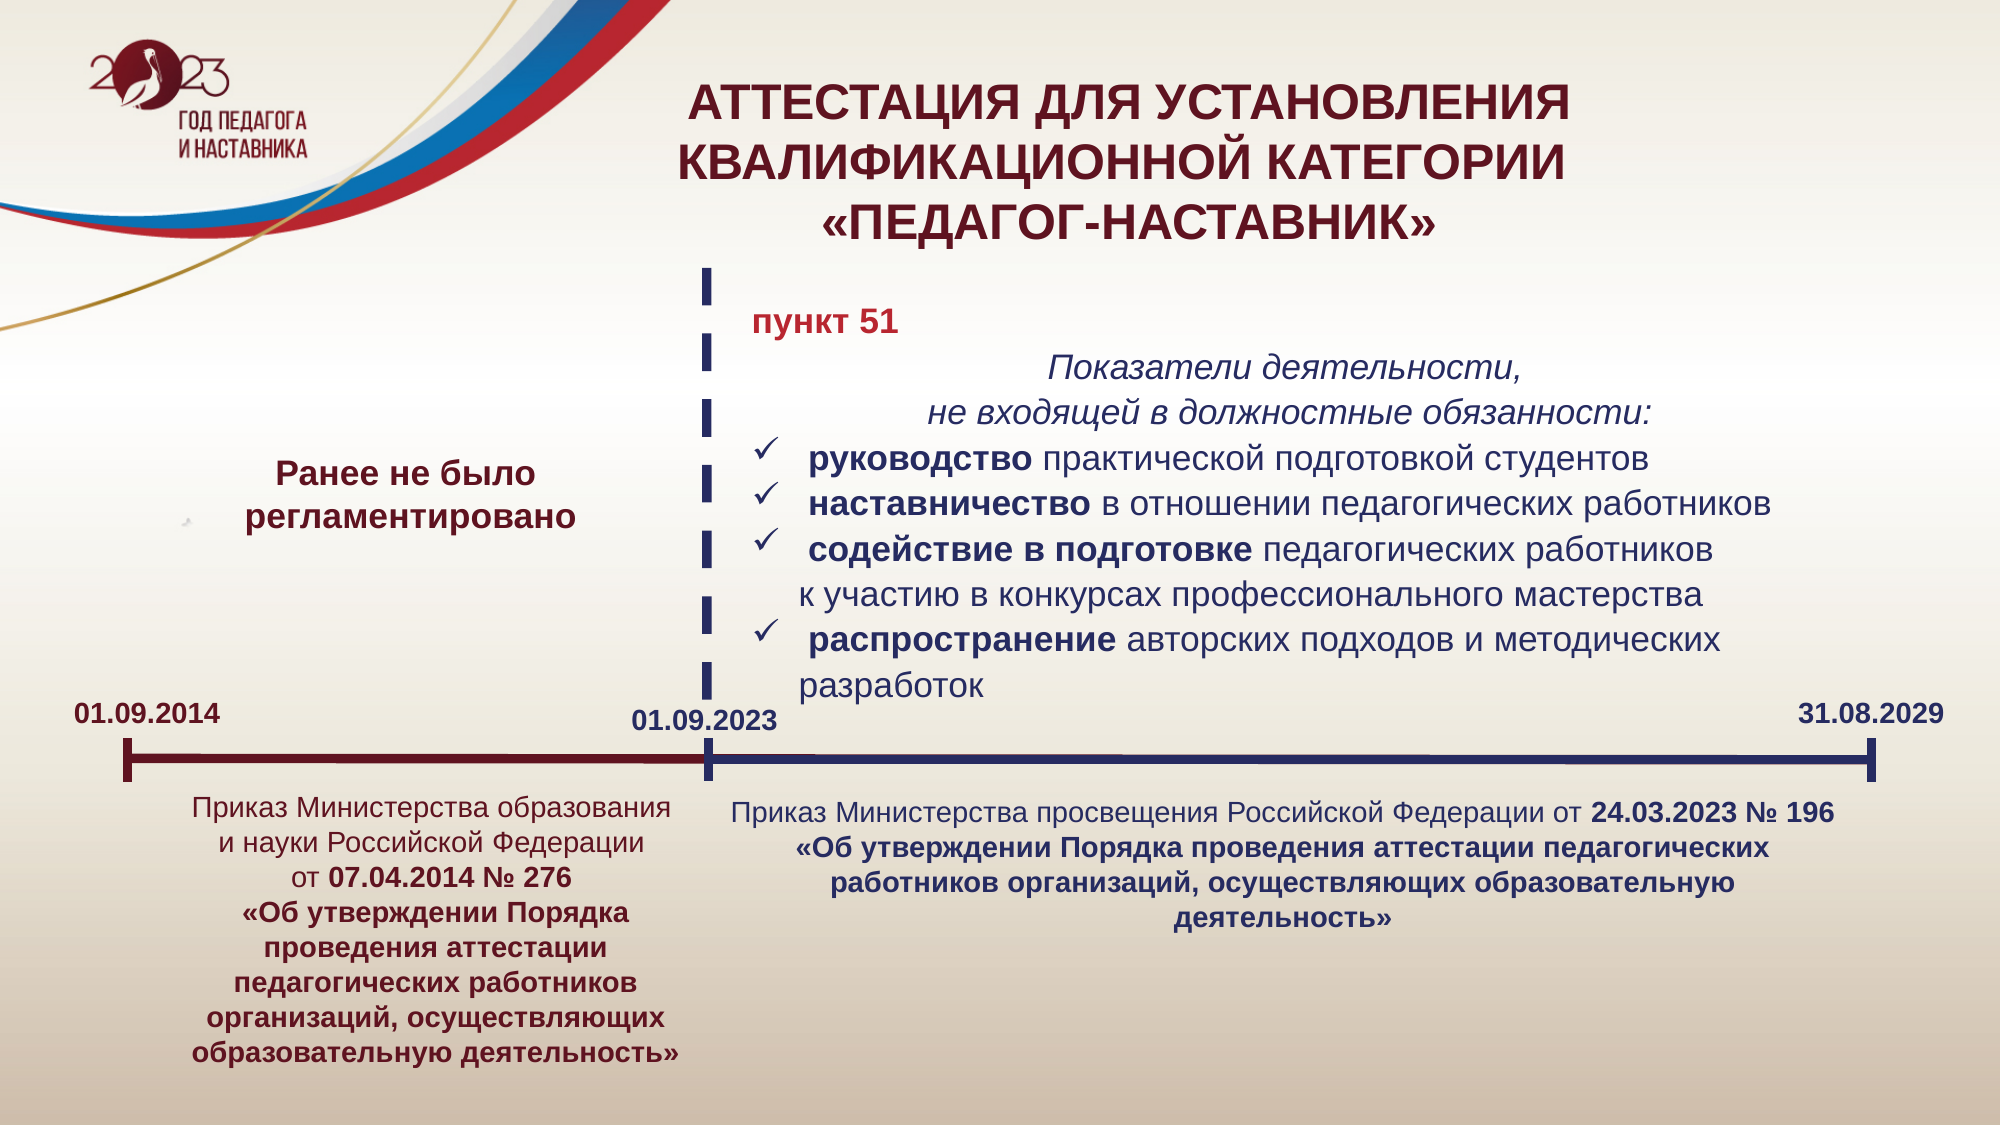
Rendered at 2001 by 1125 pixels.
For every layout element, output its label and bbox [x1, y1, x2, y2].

text_box [58, 687, 1960, 782]
picture [0, 0, 2000, 1125]
